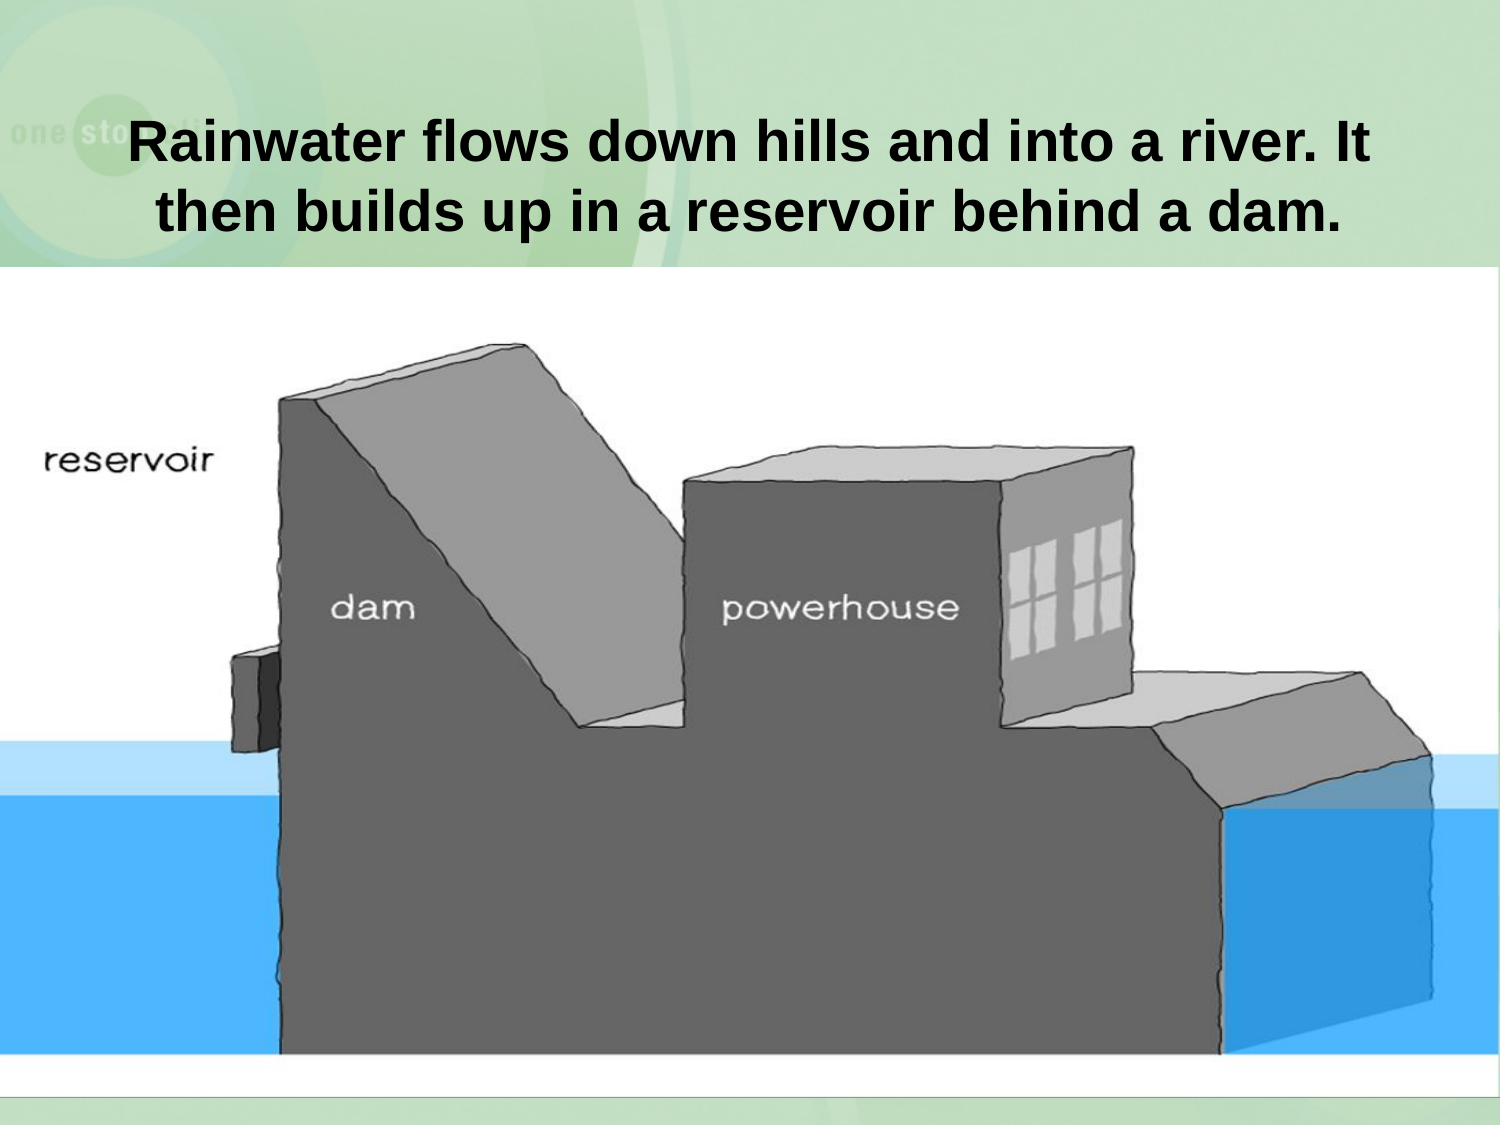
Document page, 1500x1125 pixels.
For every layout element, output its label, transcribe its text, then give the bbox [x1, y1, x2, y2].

title Rainwater flows down hills and into a river. It then builds up in a reservoir behind a dam. [75, 79, 1425, 265]
picture [0, 0, 1500, 1125]
